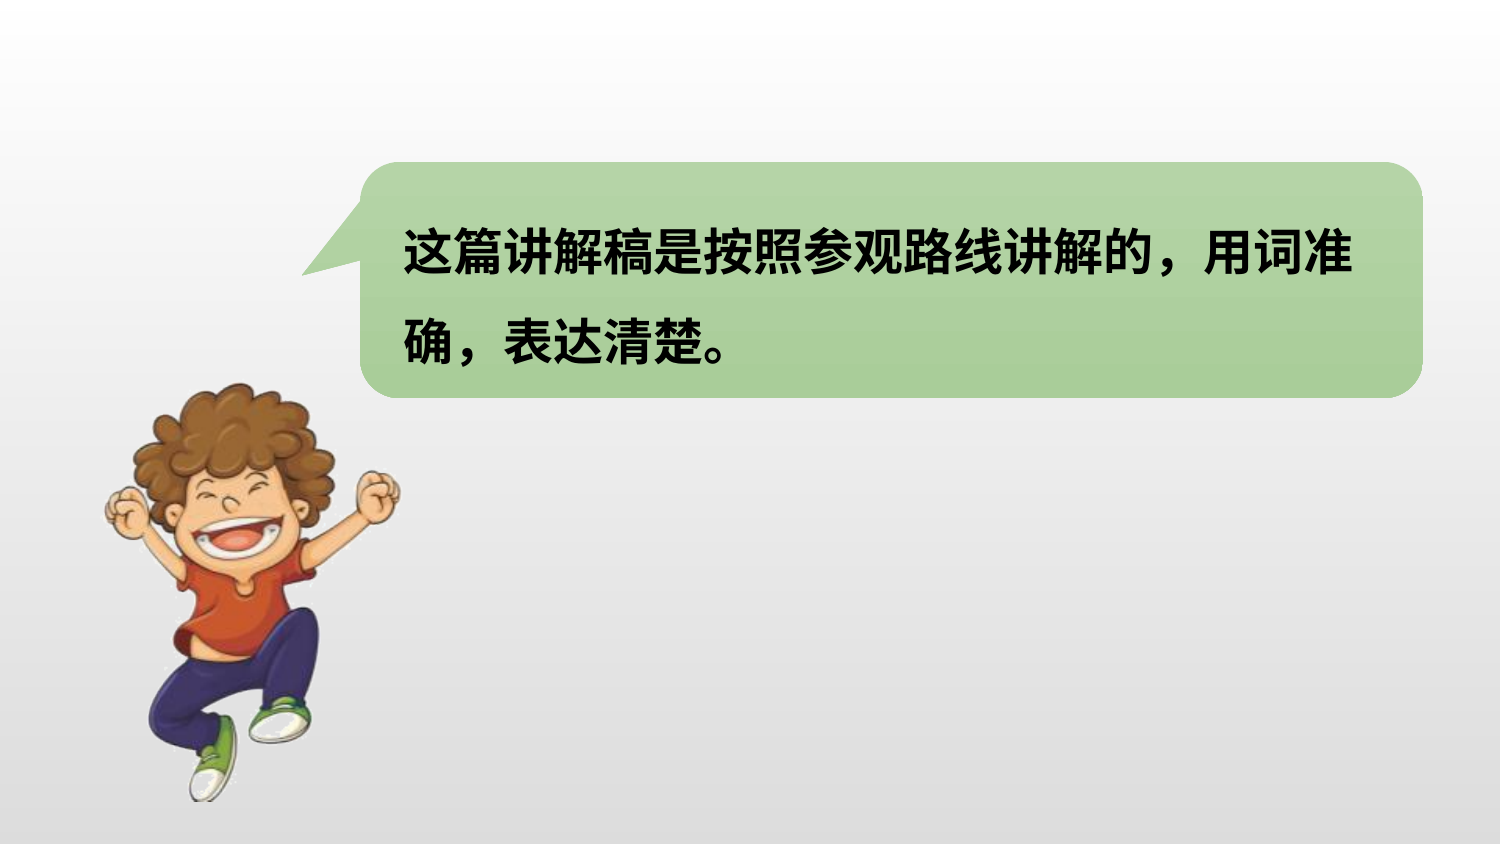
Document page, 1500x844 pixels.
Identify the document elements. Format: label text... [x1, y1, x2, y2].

text_box [300, 161, 1424, 399]
picture [88, 315, 443, 802]
text_box 这篇讲解稿是按照参观路线讲解的，用词准确，表达清楚。 [388, 183, 1412, 378]
